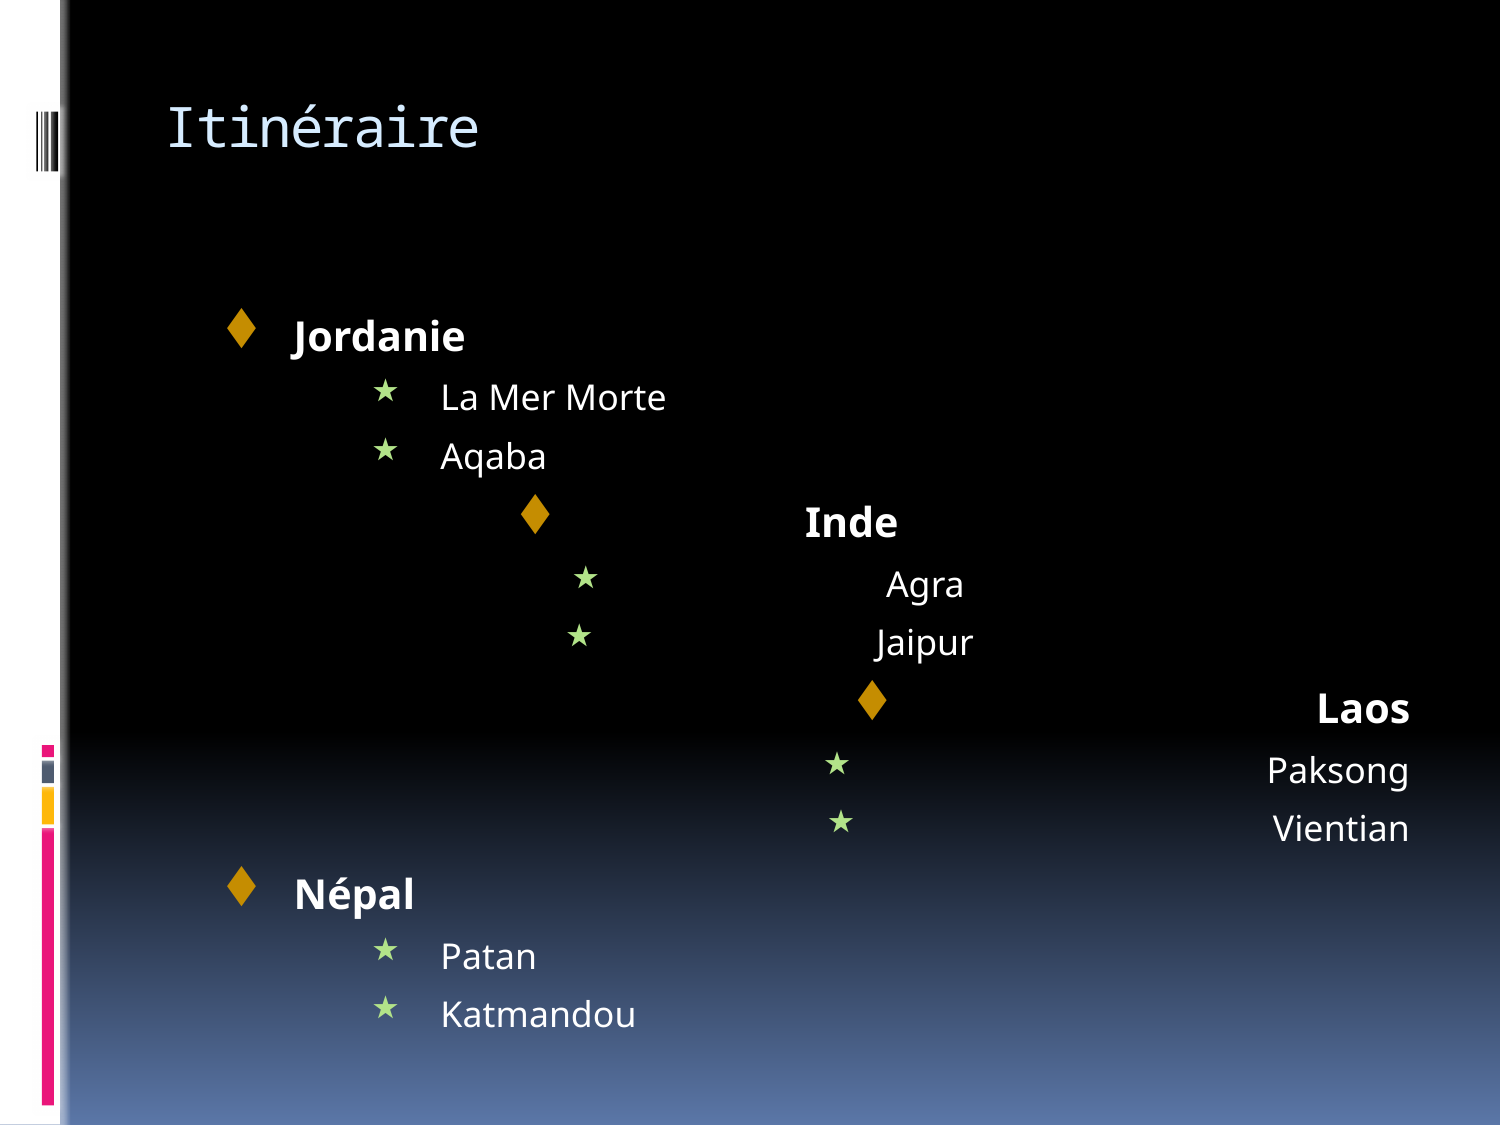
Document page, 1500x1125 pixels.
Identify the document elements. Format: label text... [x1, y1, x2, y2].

title Itinéraire [150, 83, 1425, 234]
list Jordanie La Mer Morte Aqaba Inde Agra Jaipur Laos Paksong Vientian Népal Patan Katmandou [150, 292, 1425, 1043]
